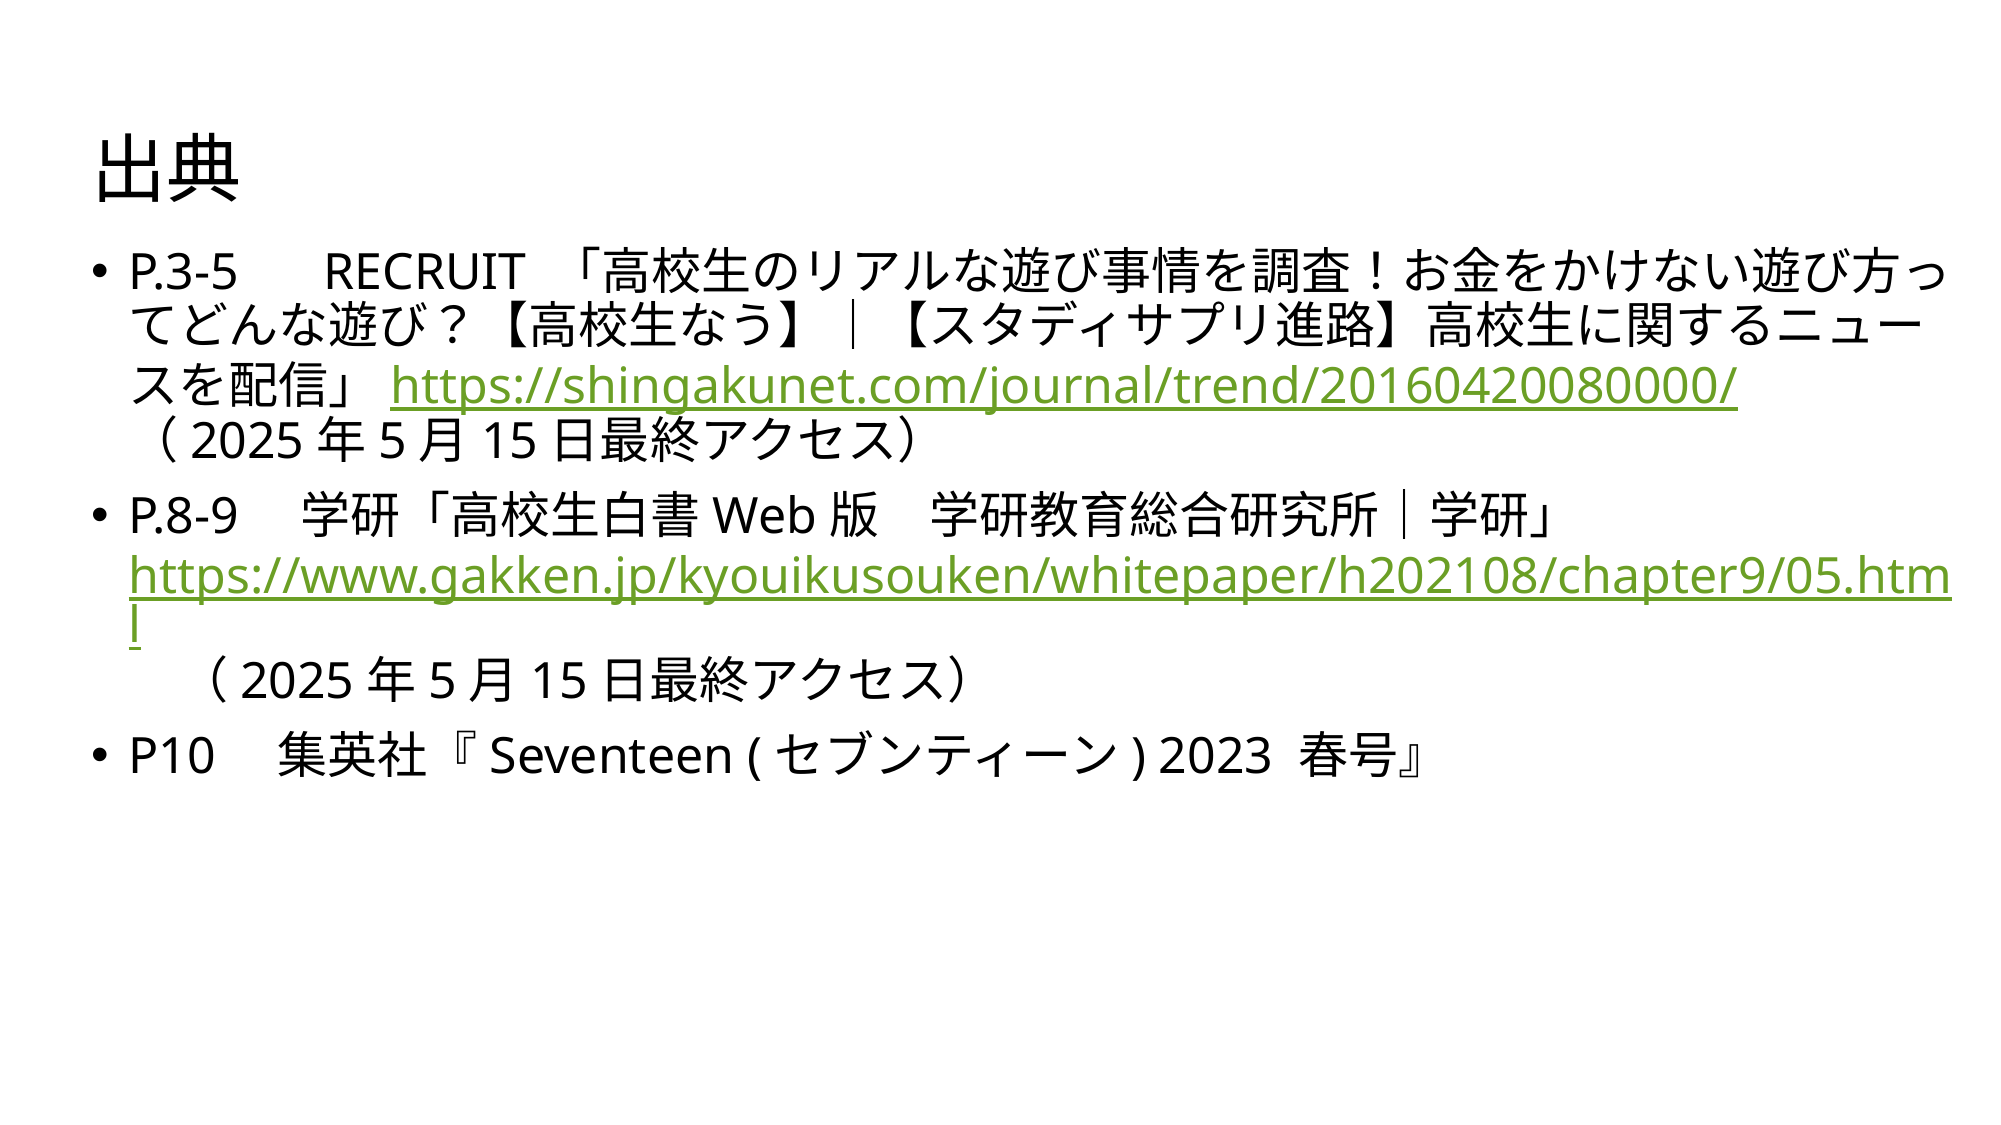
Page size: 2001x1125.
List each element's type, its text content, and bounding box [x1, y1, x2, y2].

title 出典 [75, 63, 1801, 238]
list P.3-5 RECRUIT 「高校生のリアルな遊び事情を調査！お金をかけない遊び方ってどんな遊び？【高校生なう】｜【スタディサプリ進路】高校生に関するニュースを配信」https://shingakunet.com/journal/trend/20160420080000/ （2025年5月15日最終アクセス） P.8-9 学研「高校生白書Web版 学研教育総合研究所｜学研」https://www.gakken.jp/kyouikusouken/whitepaper/h202108/chapter9/05.html （2025年5月15日最終アクセス） P10 集英社『Seventeen (セブンティーン) 2023 春号』 [75, 238, 1972, 953]
